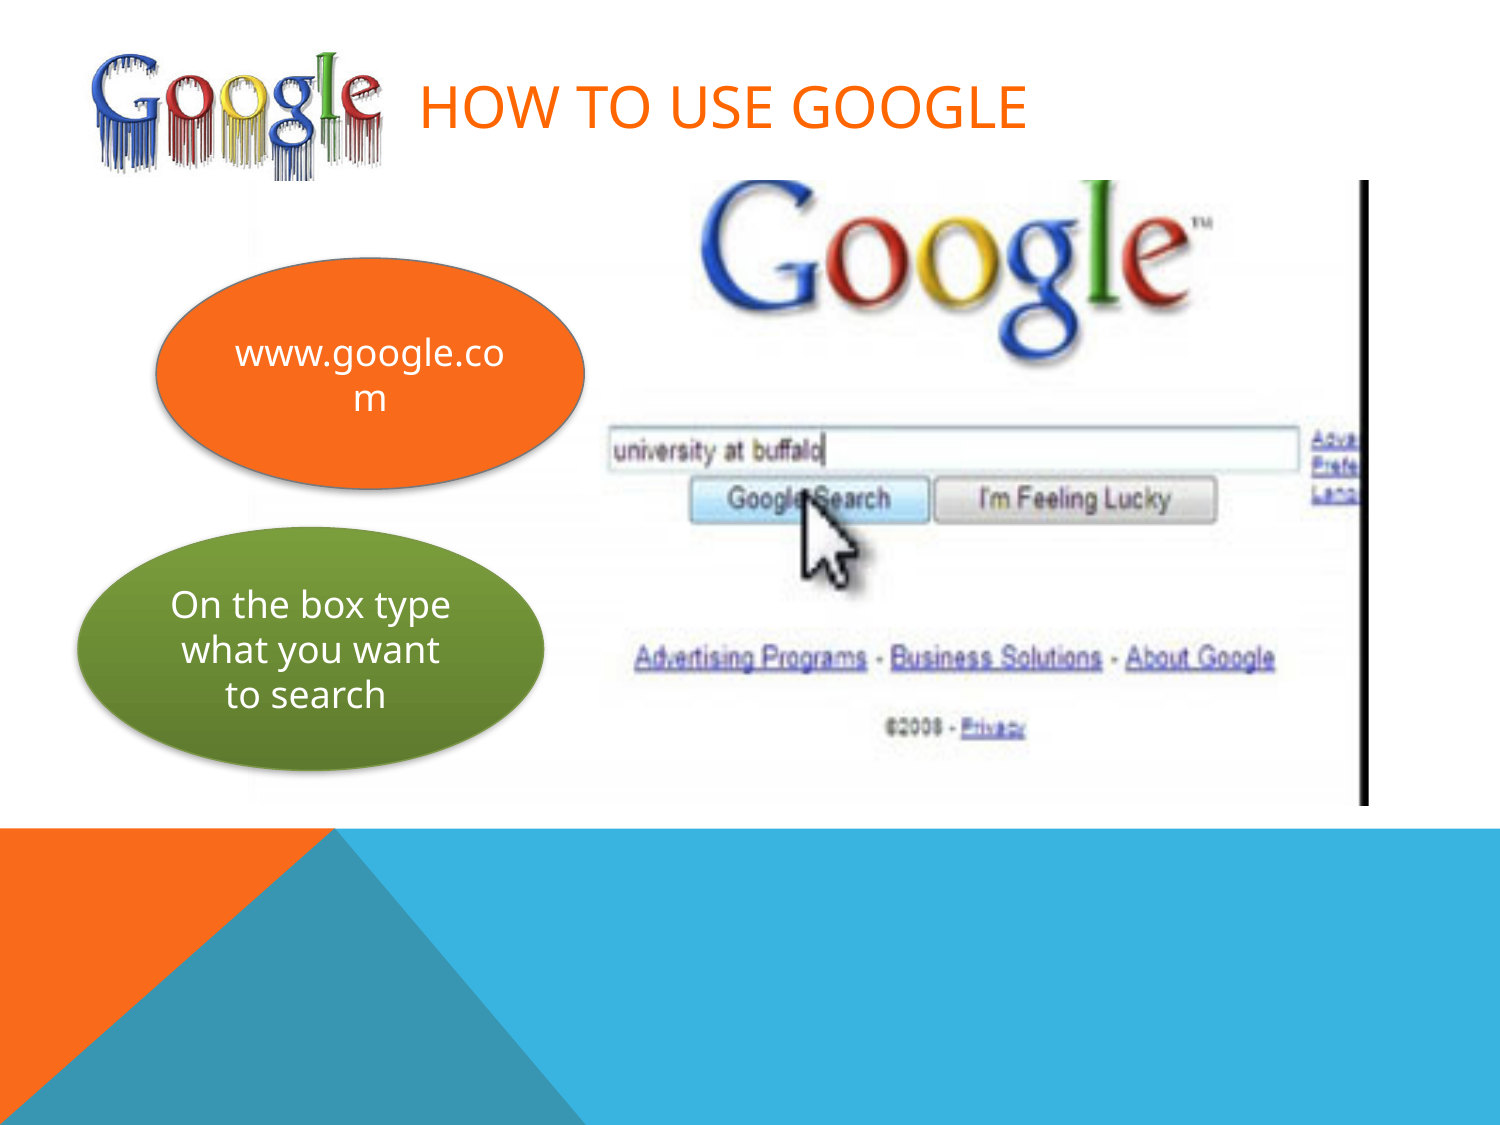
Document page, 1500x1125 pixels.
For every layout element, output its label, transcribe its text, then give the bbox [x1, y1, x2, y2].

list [247, 180, 1369, 806]
picture [77, 49, 384, 181]
title How to use Google [403, 60, 1369, 150]
text_box www.google.com [155, 280, 242, 467]
text_box On the box type what you want to search [77, 532, 242, 766]
